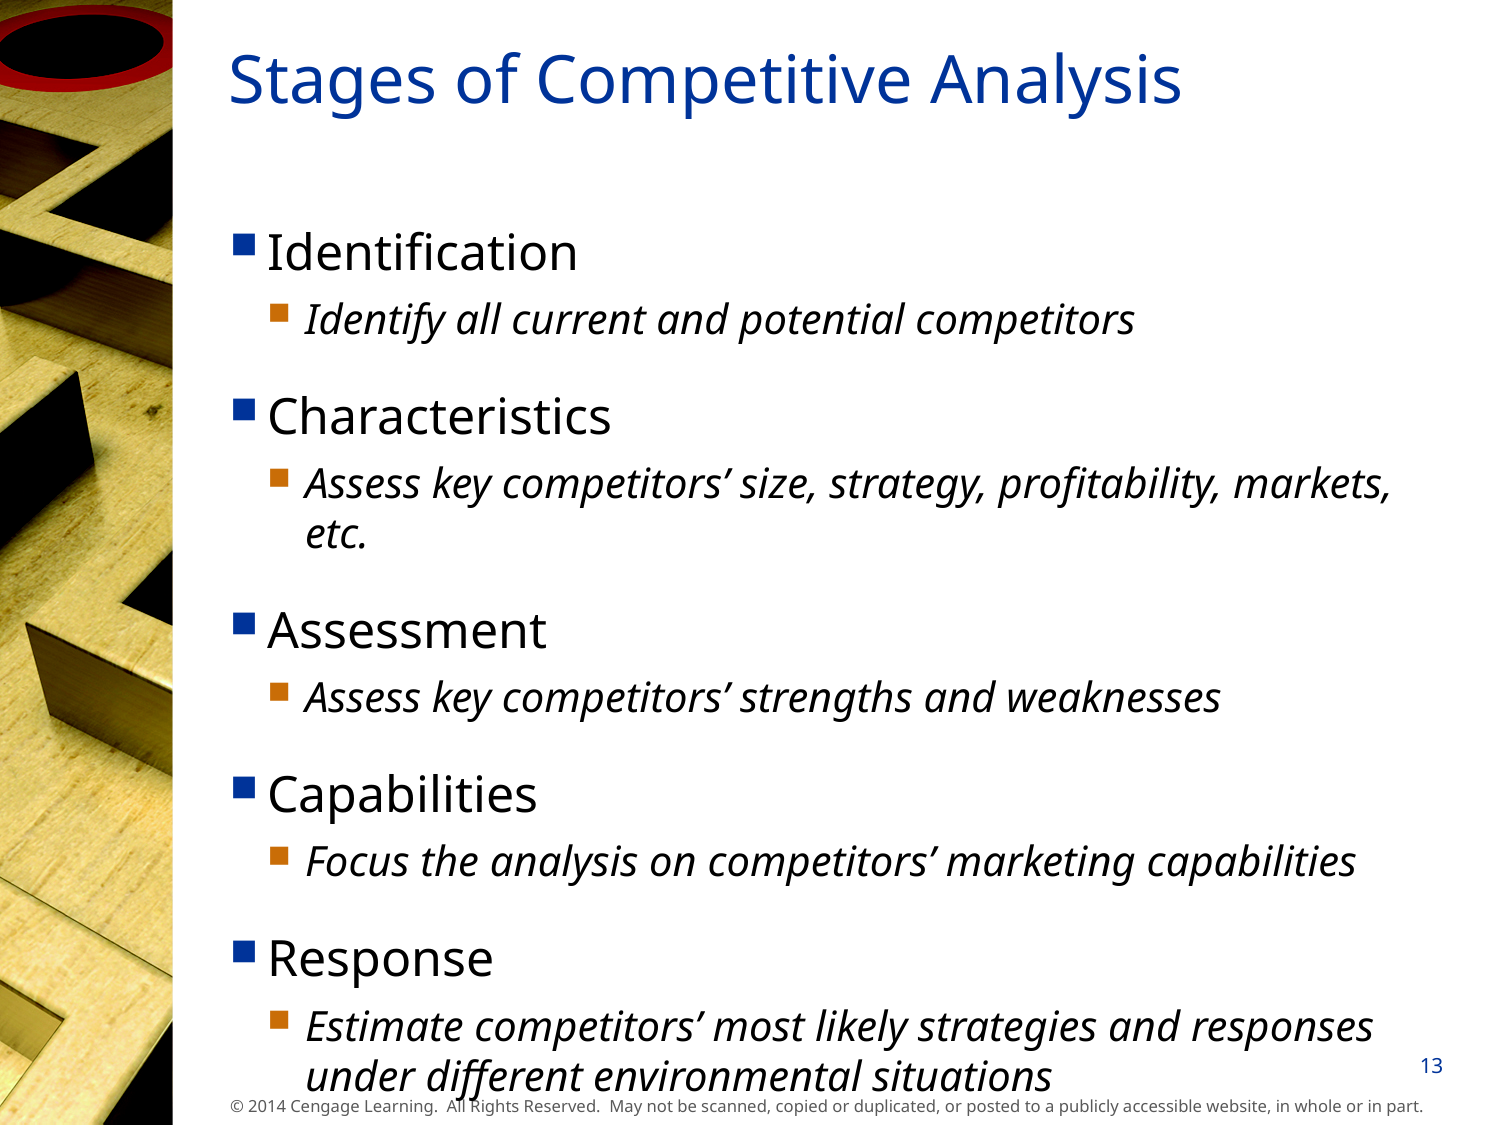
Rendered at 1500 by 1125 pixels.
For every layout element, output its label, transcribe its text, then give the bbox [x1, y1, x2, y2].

slide_number 13 [1386, 1037, 1478, 1097]
title Stages of Competitive Analysis [213, 29, 1454, 213]
picture [0, 0, 173, 1125]
list Identification Identify all current and potential competitors Characteristics Assess key competitors’ size, strategy, profitability, markets, etc. Assessment Assess key competitors’ strengths and weaknesses Capabilities Focus the analysis on competitors’ marketing capabilities Response Estimate competitors’ most likely strategies and responses under different environmental situations [215, 212, 1478, 1097]
